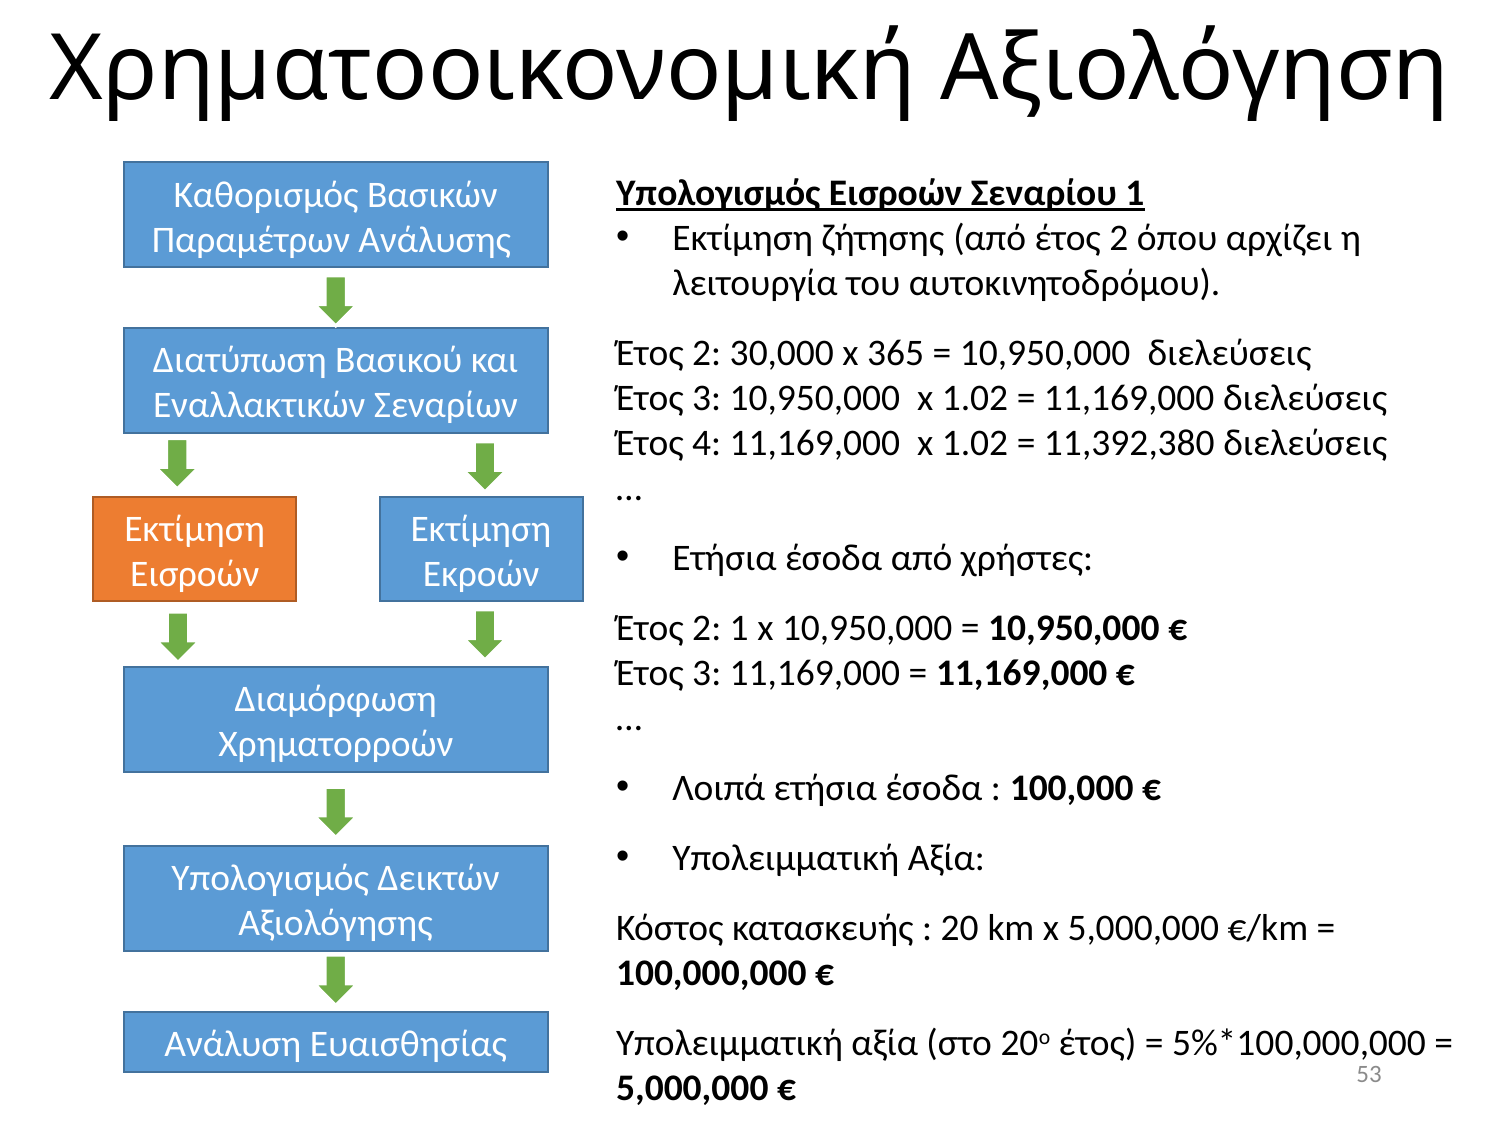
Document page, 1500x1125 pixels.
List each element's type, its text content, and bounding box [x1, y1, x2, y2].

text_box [93, 162, 583, 1073]
title Χρηματοοικονομική Αξιολόγηση [0, 0, 1500, 141]
text_box Υπολογισμός Εισροών Σεναρίου 1 Εκτίμηση ζήτησης (από έτος 2 όπου αρχίζει η λειτουργία του αυτοκινητοδρόμου). Έτος 2: 30,000 x 365 = 10,950,000 διελεύσεις Έτος 3: 10,950,000 x 1.02 = 11,169,000 διελεύσεις Έτος 4: 11,169,000 x 1.02 = 11,392,380 διελεύσεις … Ετήσια έσοδα από χρήστες: Έτος 2: 1 x 10,950,000 = 10,950,000 € Έτος 3: 11,169,000 = 11,169,000 € … Λοιπά ετήσια έσοδα : 100,000 € Υπολειμματική Αξία: Κόστος κατασκευής : 20 km x 5,000,000 €/km = 100,000,000 € Υπολειμματική αξία (στο 20ο έτος) = 5%*100,000,000 = 5,000,000 € [601, 160, 1475, 1116]
